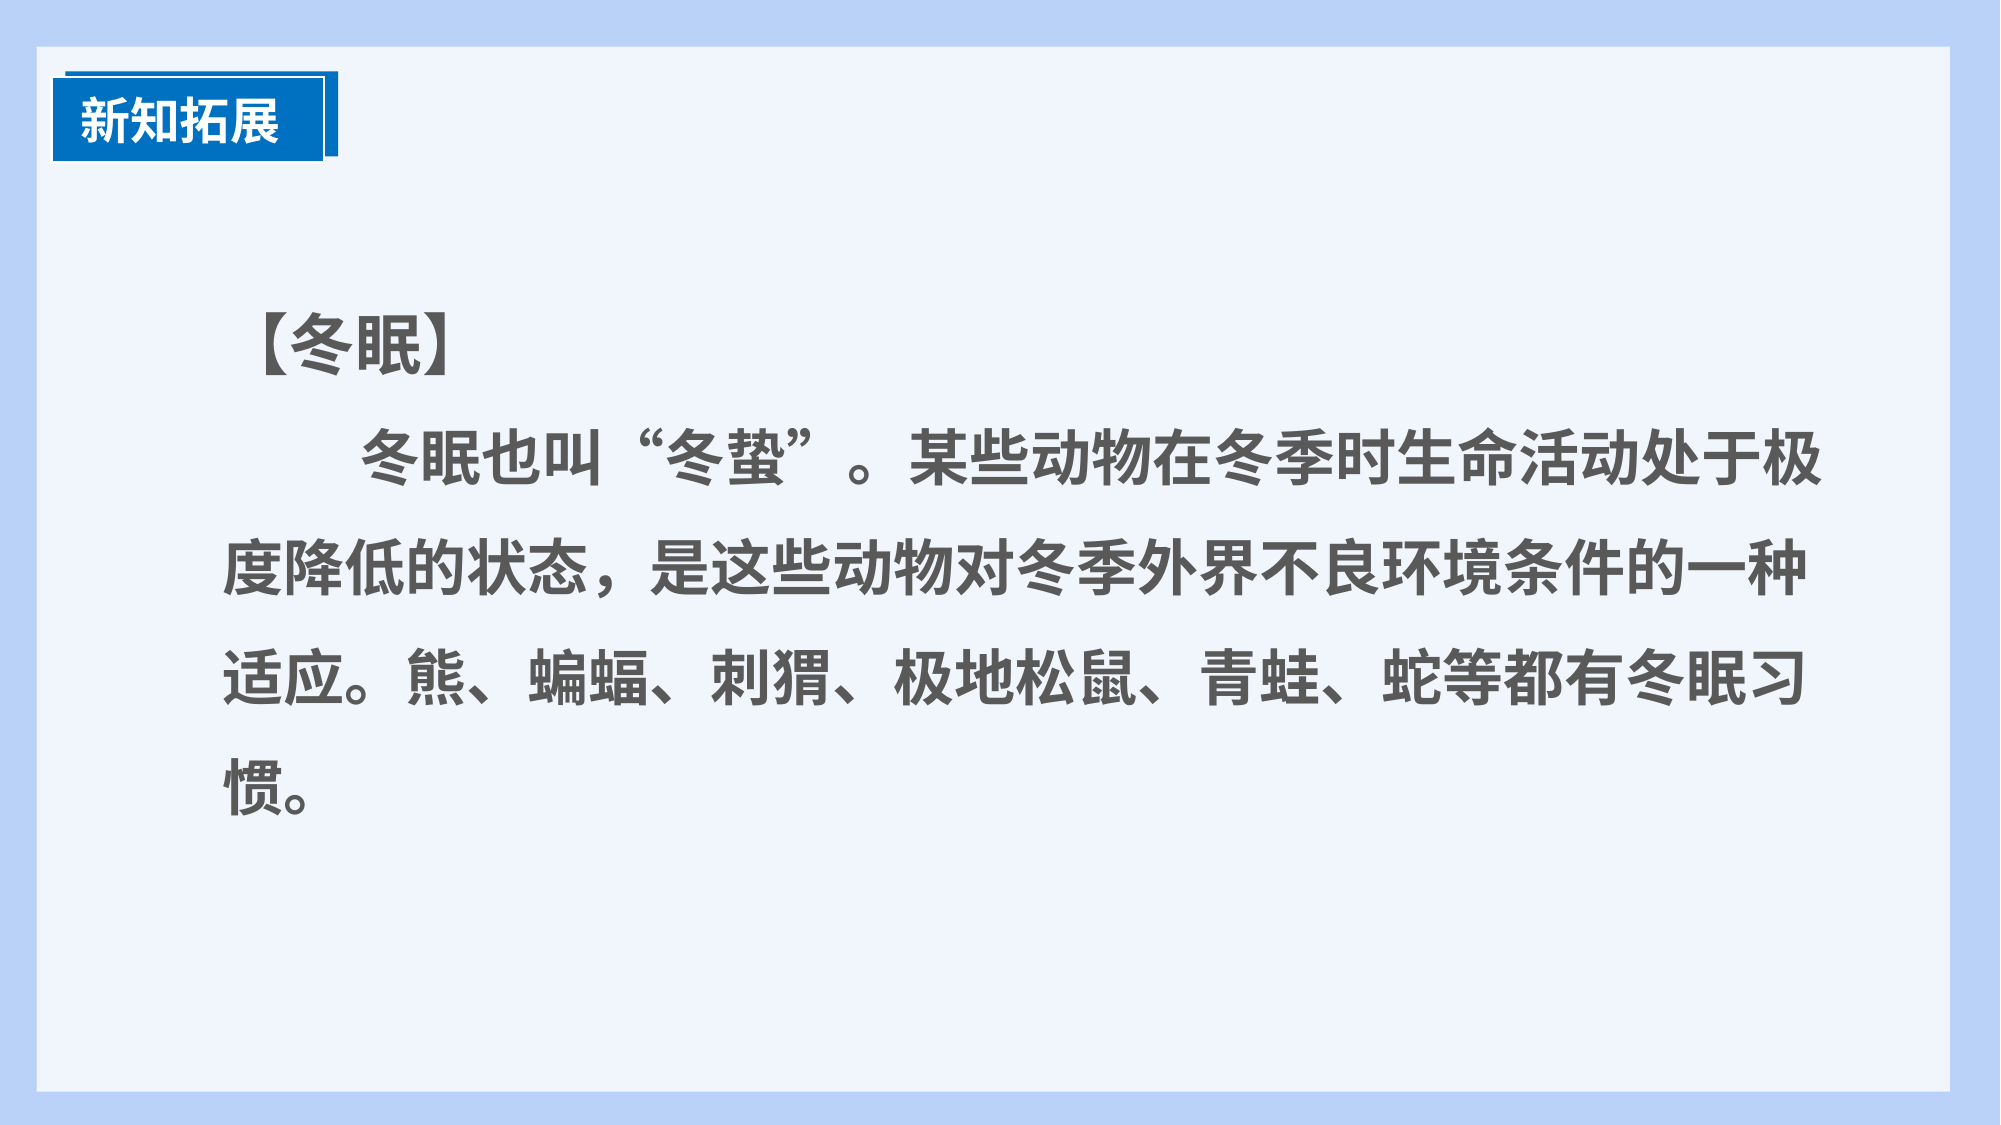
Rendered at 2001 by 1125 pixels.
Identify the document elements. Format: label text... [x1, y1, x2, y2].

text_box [51, 71, 339, 163]
text_box [36, 46, 1951, 1093]
text_box 【冬眠】 冬眠也叫“冬蛰”。某些动物在冬季时生命活动处于极度降低的状态，是这些动物对冬季外界不良环境条件的一种适应。熊、蝙蝠、刺猬、极地松鼠、青蛙、蛇等都有冬眠习惯。 [207, 255, 1878, 687]
